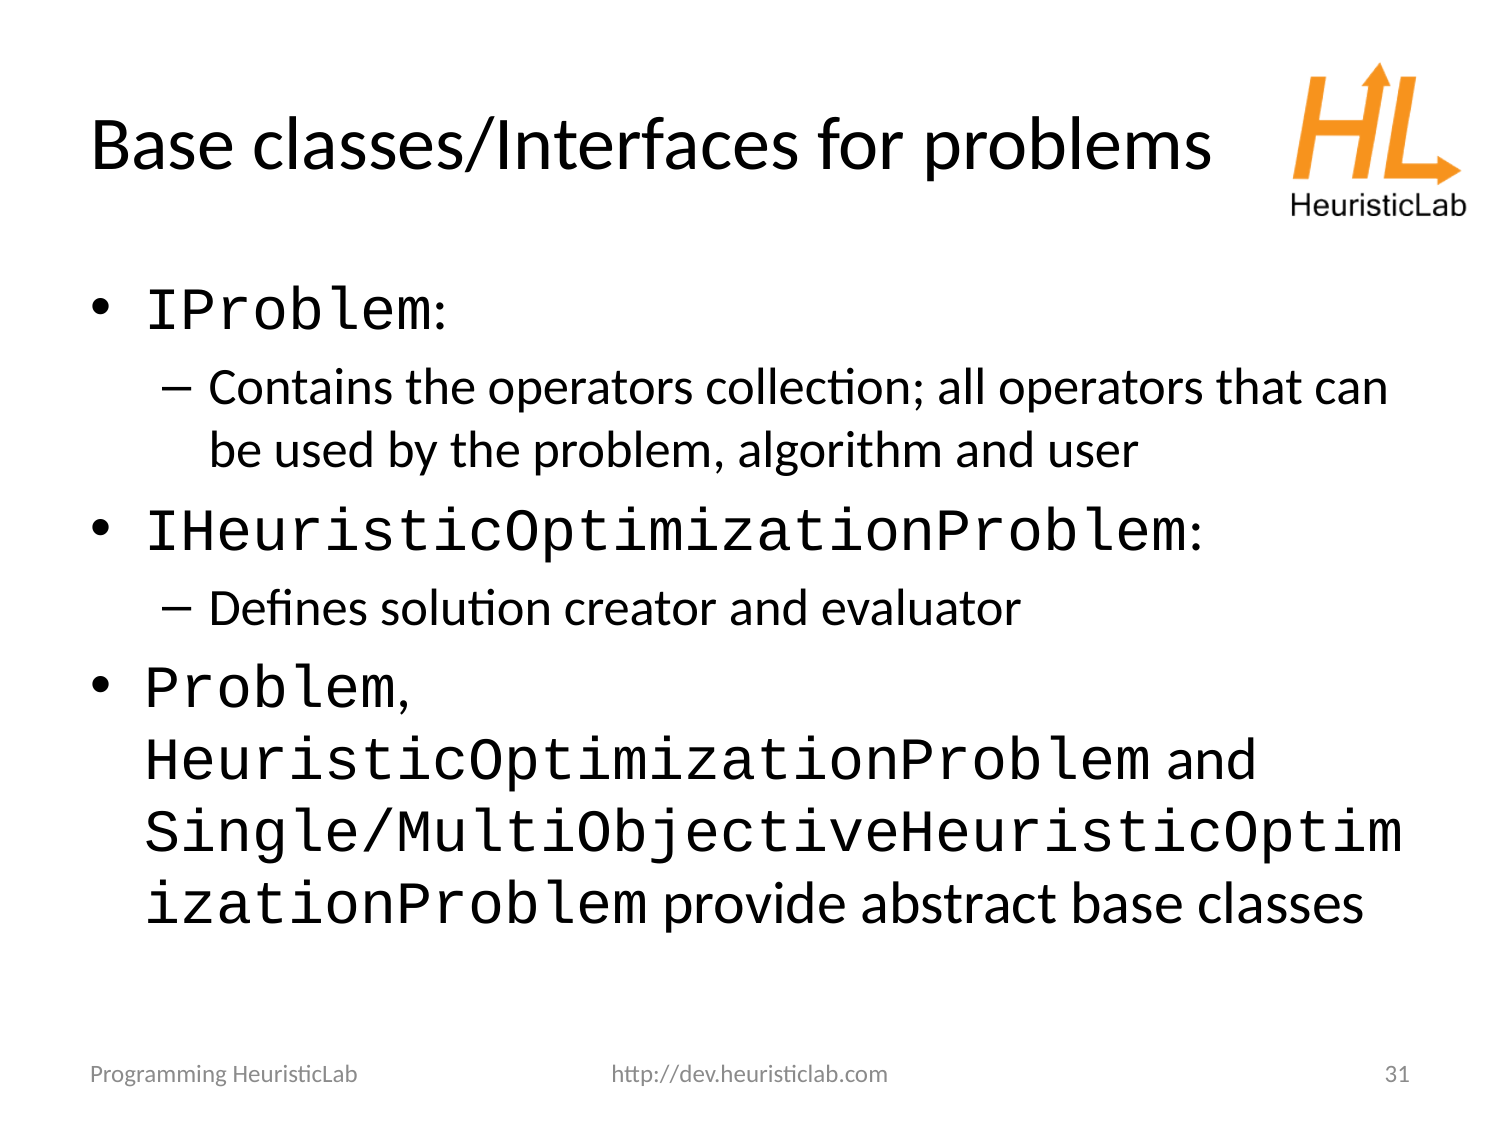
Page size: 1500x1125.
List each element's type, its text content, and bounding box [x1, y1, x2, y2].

slide_number Programming HeuristicLab [75, 1042, 425, 1103]
title Base classes/Interfaces for problems [75, 45, 1282, 233]
footer http://dev.heuristiclab.com [512, 1042, 988, 1103]
slide_number 31 [1074, 1042, 1425, 1103]
list IProblem: Contains the operators collection; all operators that can be used by the problem, algorithm and user IHeuristicOptimizationProblem: Defines solution creator and evaluator Problem, HeuristicOptimizationProblem and Single/MultiObjectiveHeuristicOptimizationProblem provide abstract base classes [75, 262, 1425, 1005]
picture [1281, 27, 1474, 244]
